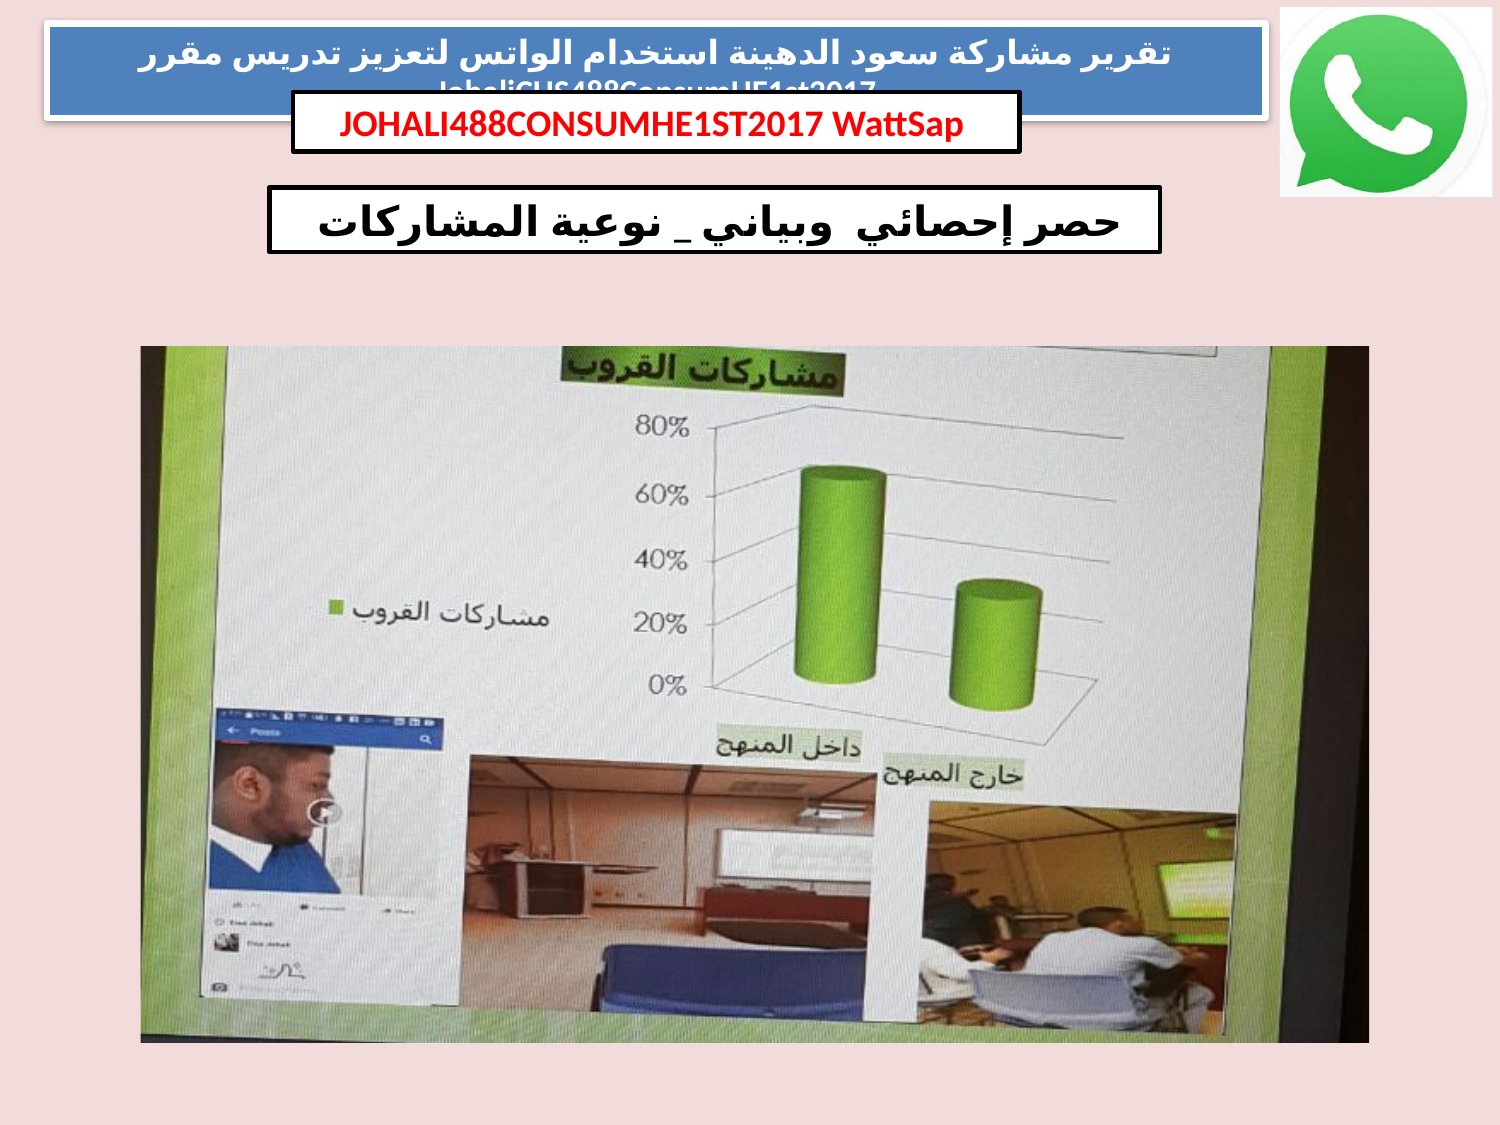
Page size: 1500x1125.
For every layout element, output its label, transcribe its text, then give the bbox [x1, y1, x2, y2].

picture [1279, 7, 1493, 197]
text_box تقرير مشاركة سعود الدهينة استخدام الواتس لتعزيز تدريس مقرر JohaliCHS488ConsumHE1st2017 [44, 20, 1269, 121]
picture [140, 345, 1370, 1044]
text_box JOHALI488CONSUMHE1ST2017 WattSap [291, 90, 1022, 154]
text_box حصر إحصائي وبياني _ نوعية المشاركات [267, 185, 1162, 254]
